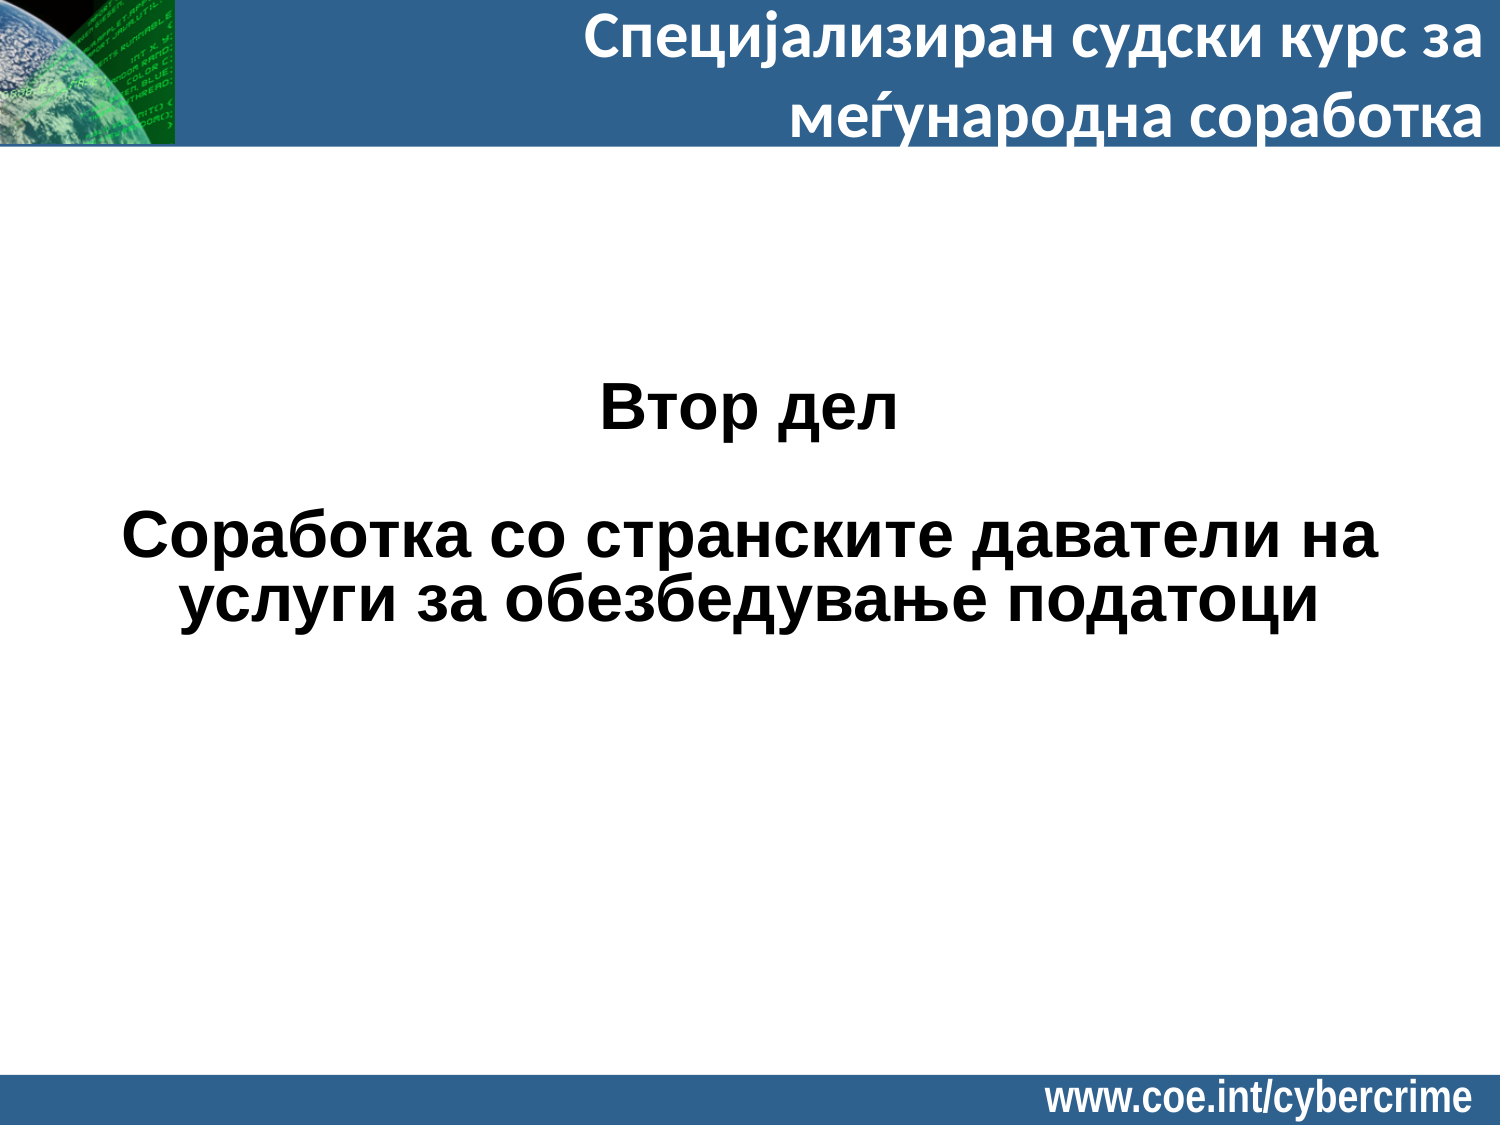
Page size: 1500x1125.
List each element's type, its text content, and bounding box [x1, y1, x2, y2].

text_box www.coe.int/cybercrime [1030, 1059, 1500, 1125]
picture [0, 0, 175, 144]
text_box [0, 1073, 1030, 1125]
text_box Втор дел Соработка со странските даватели на услуги за обезбедување податоци [50, 371, 1450, 706]
text_box Специјализиран судски курс за меѓународна соработка [177, 0, 1500, 149]
